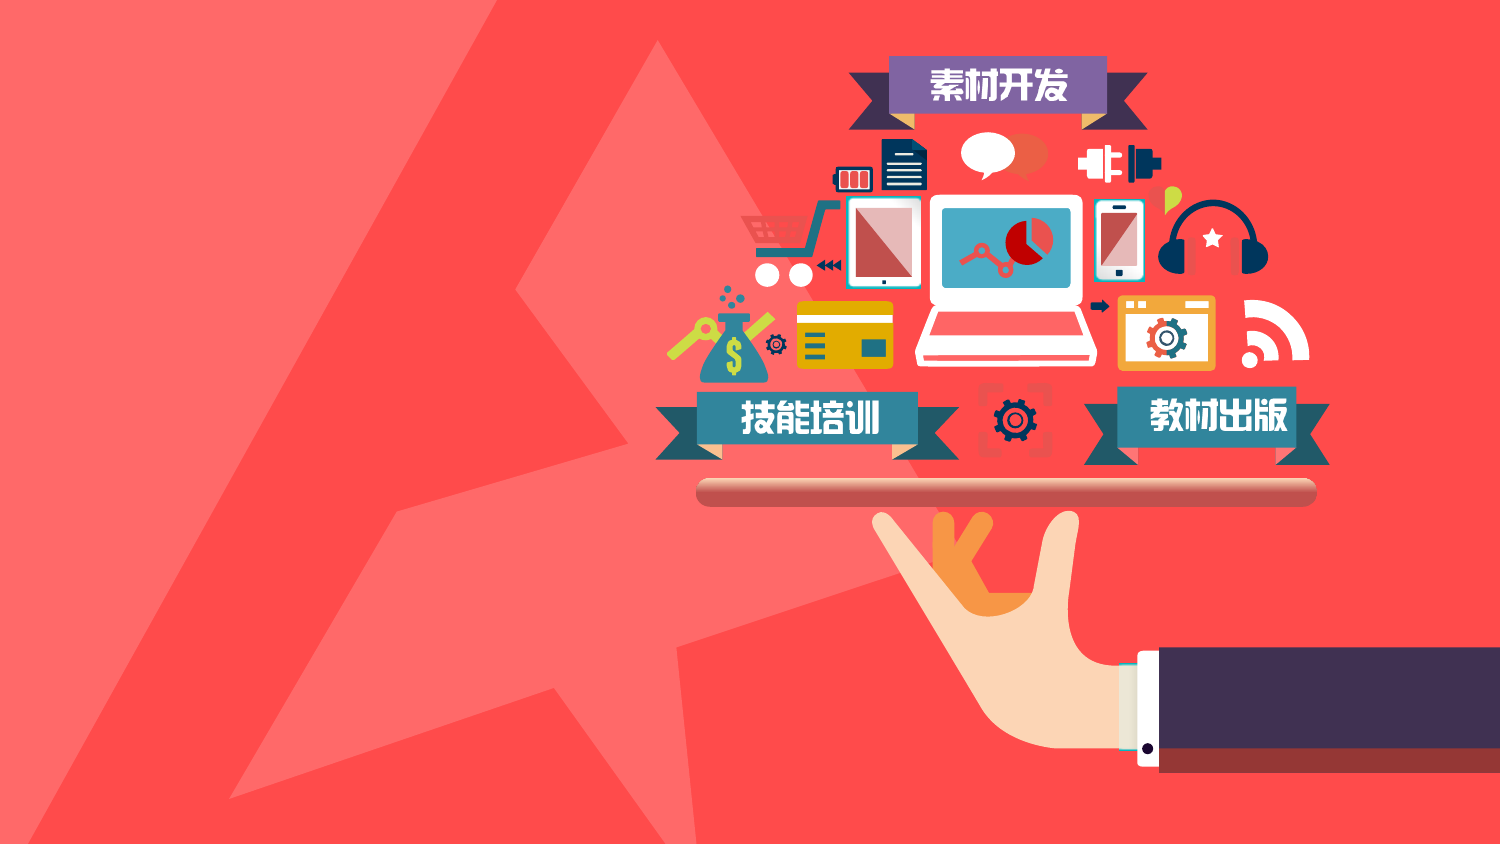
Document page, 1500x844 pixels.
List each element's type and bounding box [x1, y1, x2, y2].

text_box [655, 55, 1330, 466]
text_box [0, 0, 963, 844]
text_box [695, 478, 1500, 773]
